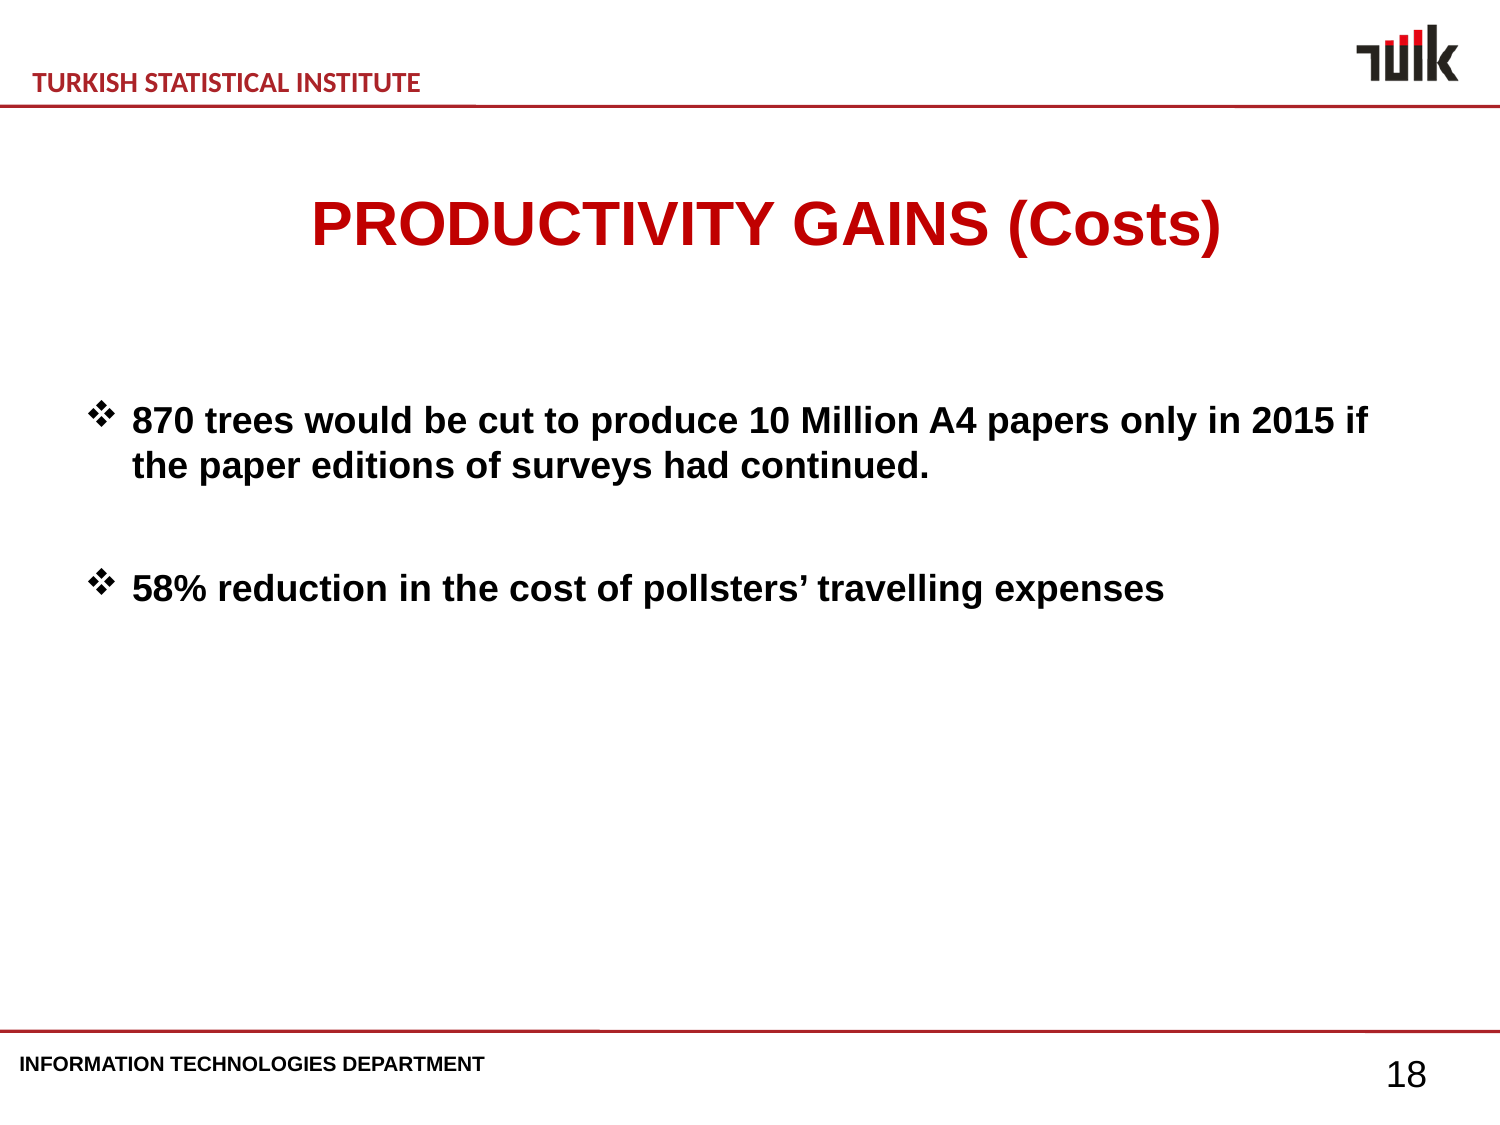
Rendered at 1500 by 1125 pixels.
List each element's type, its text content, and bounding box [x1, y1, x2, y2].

text_box 870 trees would be cut to produce 10 Million A4 papers only in 2015 if the paper editions of surveys had continued. 58% reduction in the cost of pollsters’ travelling expenses [70, 326, 1424, 617]
picture [1352, 19, 1464, 85]
text_box PRODUCTIVITY GAINS (Costs) [70, 175, 1465, 266]
